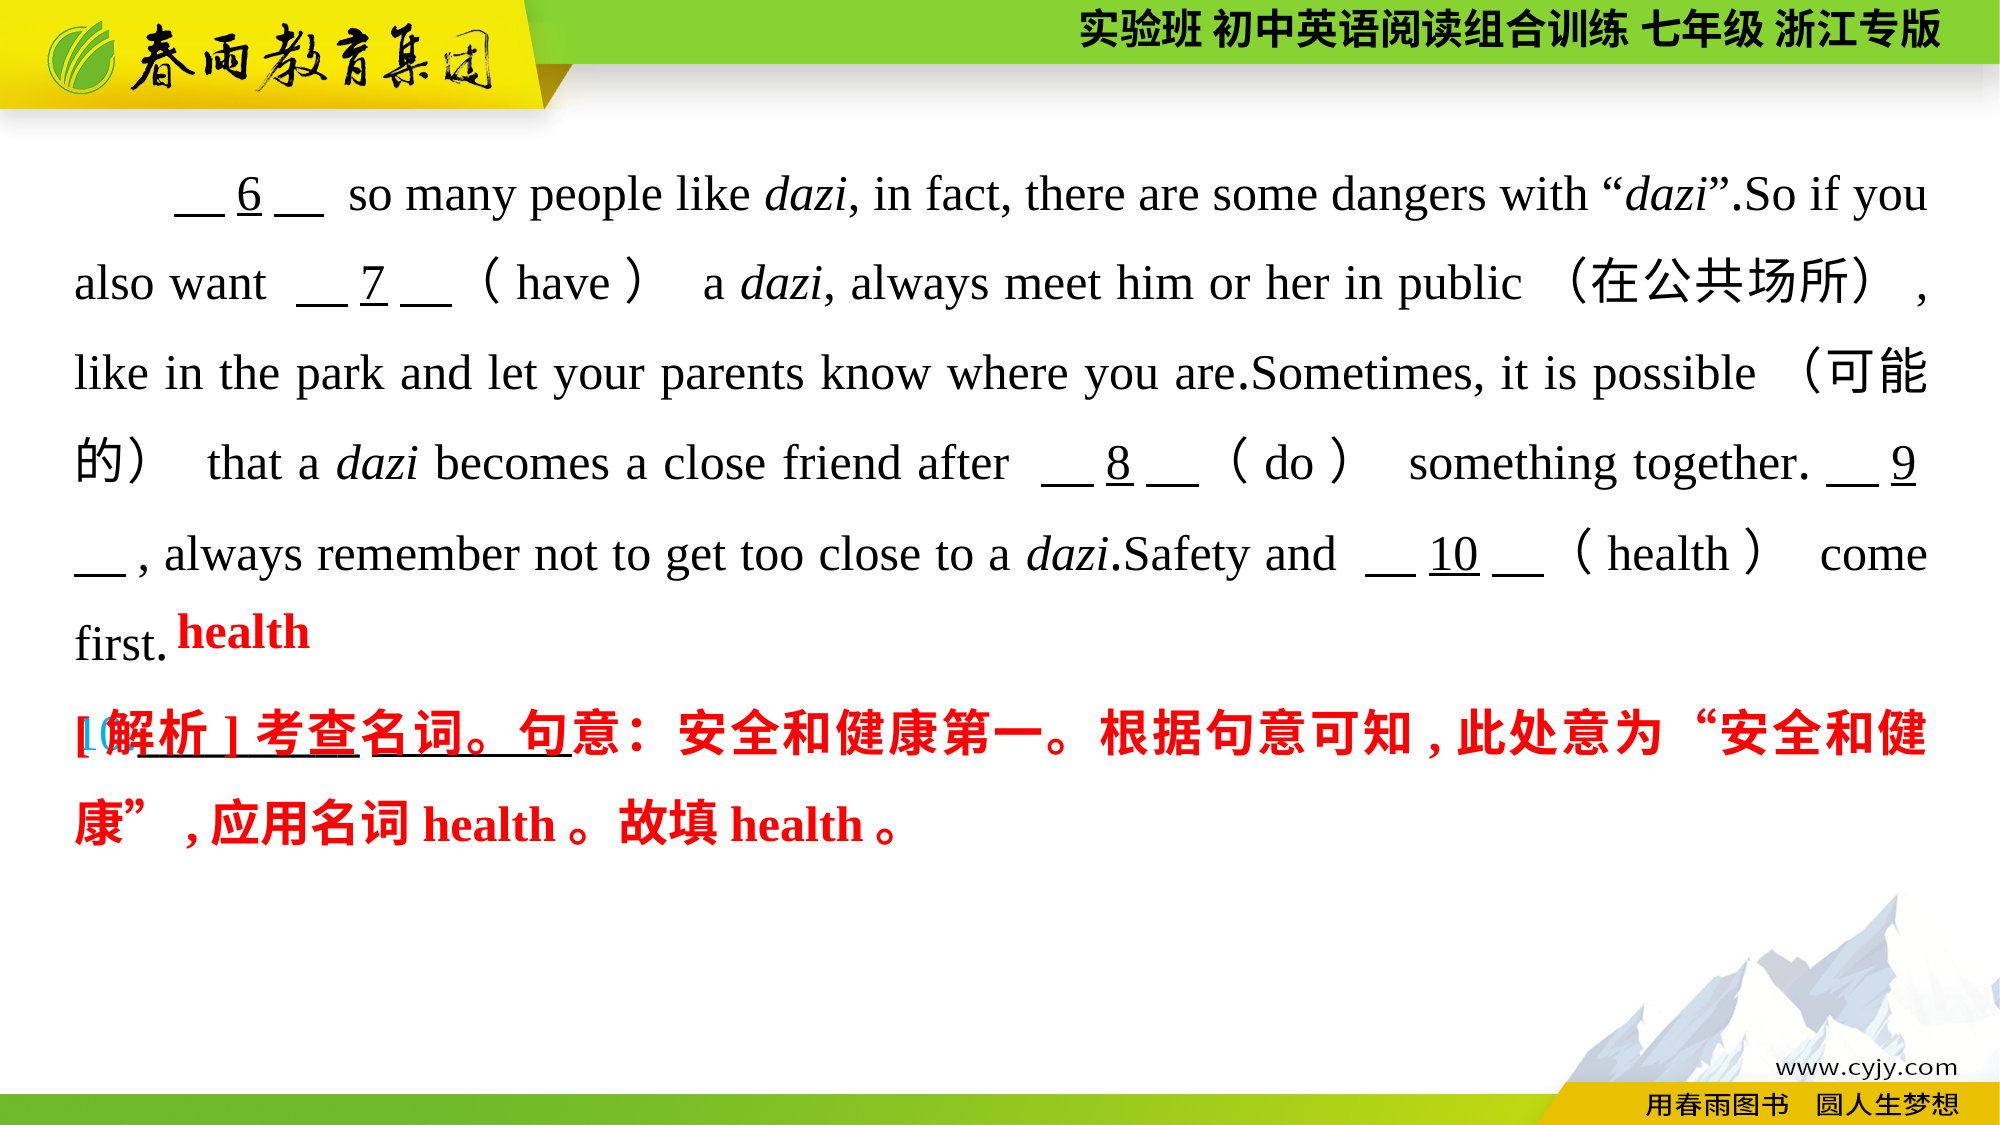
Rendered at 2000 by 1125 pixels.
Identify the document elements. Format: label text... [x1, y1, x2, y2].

text_box health [162, 591, 326, 664]
picture [0, 0, 2000, 1125]
list 6 so many people like dazi, in fact, there are some dangers with “dazi”.So if you also want 7 （have） a dazi, always meet him or her in public（在公共场所）, like in the park and let your parents know where you are.Sometimes, it is possible（可能的） that a dazi becomes a close friend after 8 （do） something together. 9 , always remember not to get too close to a dazi.Safety and 10 （health） come first. 10.__________ [59, 122, 1944, 664]
text_box [解析]考查名词。句意：安全和健康第一。根据句意可知,此处意为“安全和健康”,应用名词health。故填health。 [59, 664, 1944, 860]
